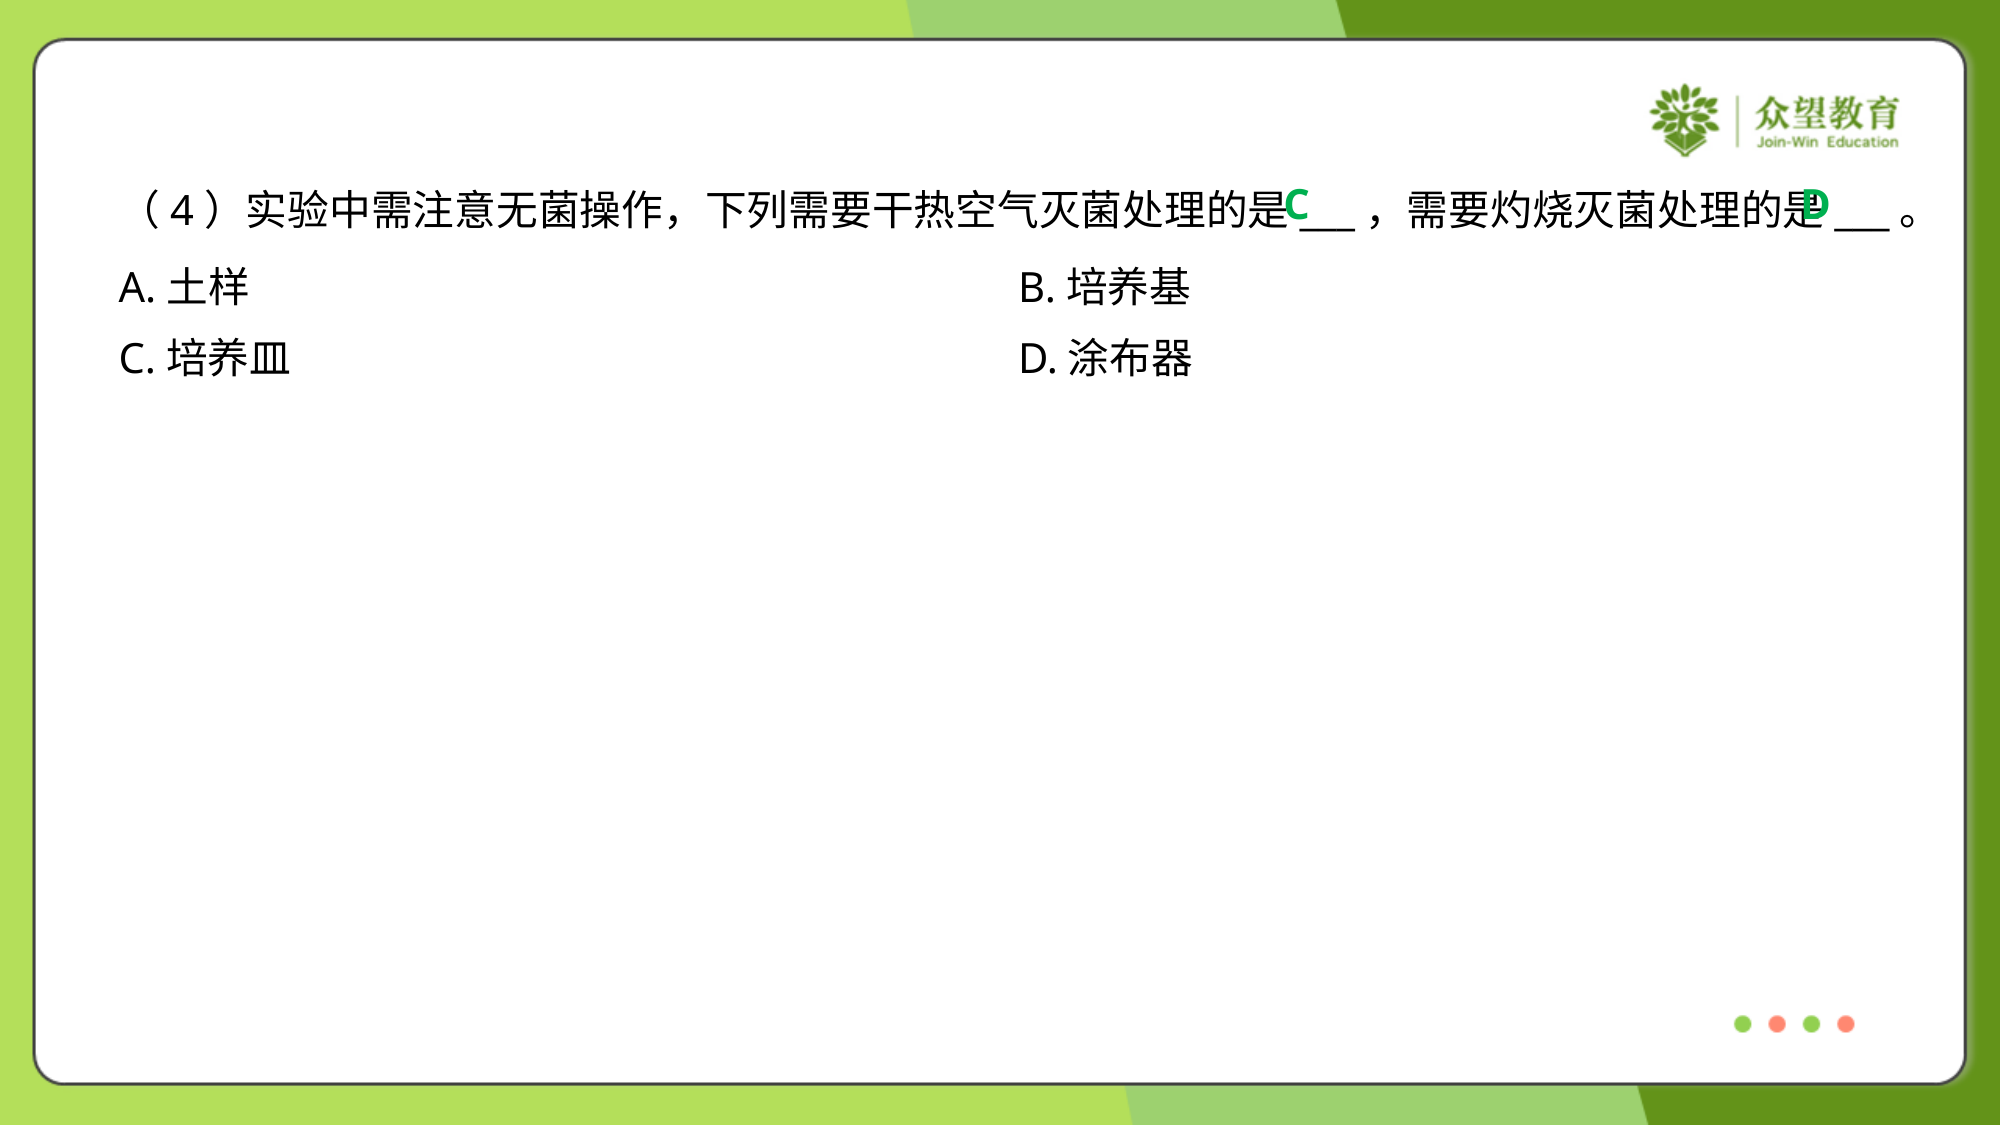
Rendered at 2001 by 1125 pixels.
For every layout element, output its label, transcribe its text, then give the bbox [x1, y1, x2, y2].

text_box （4）实验中需注意无菌操作，下列需要干热空气灭菌处理的是___，需要灼烧灭菌处理的是___。 A.土样 B.培养基 C.培养皿 D.涂布器 [118, 158, 1883, 375]
text_box C [1267, 152, 1326, 220]
picture [0, 0, 2000, 1125]
text_box D [1784, 152, 1848, 220]
